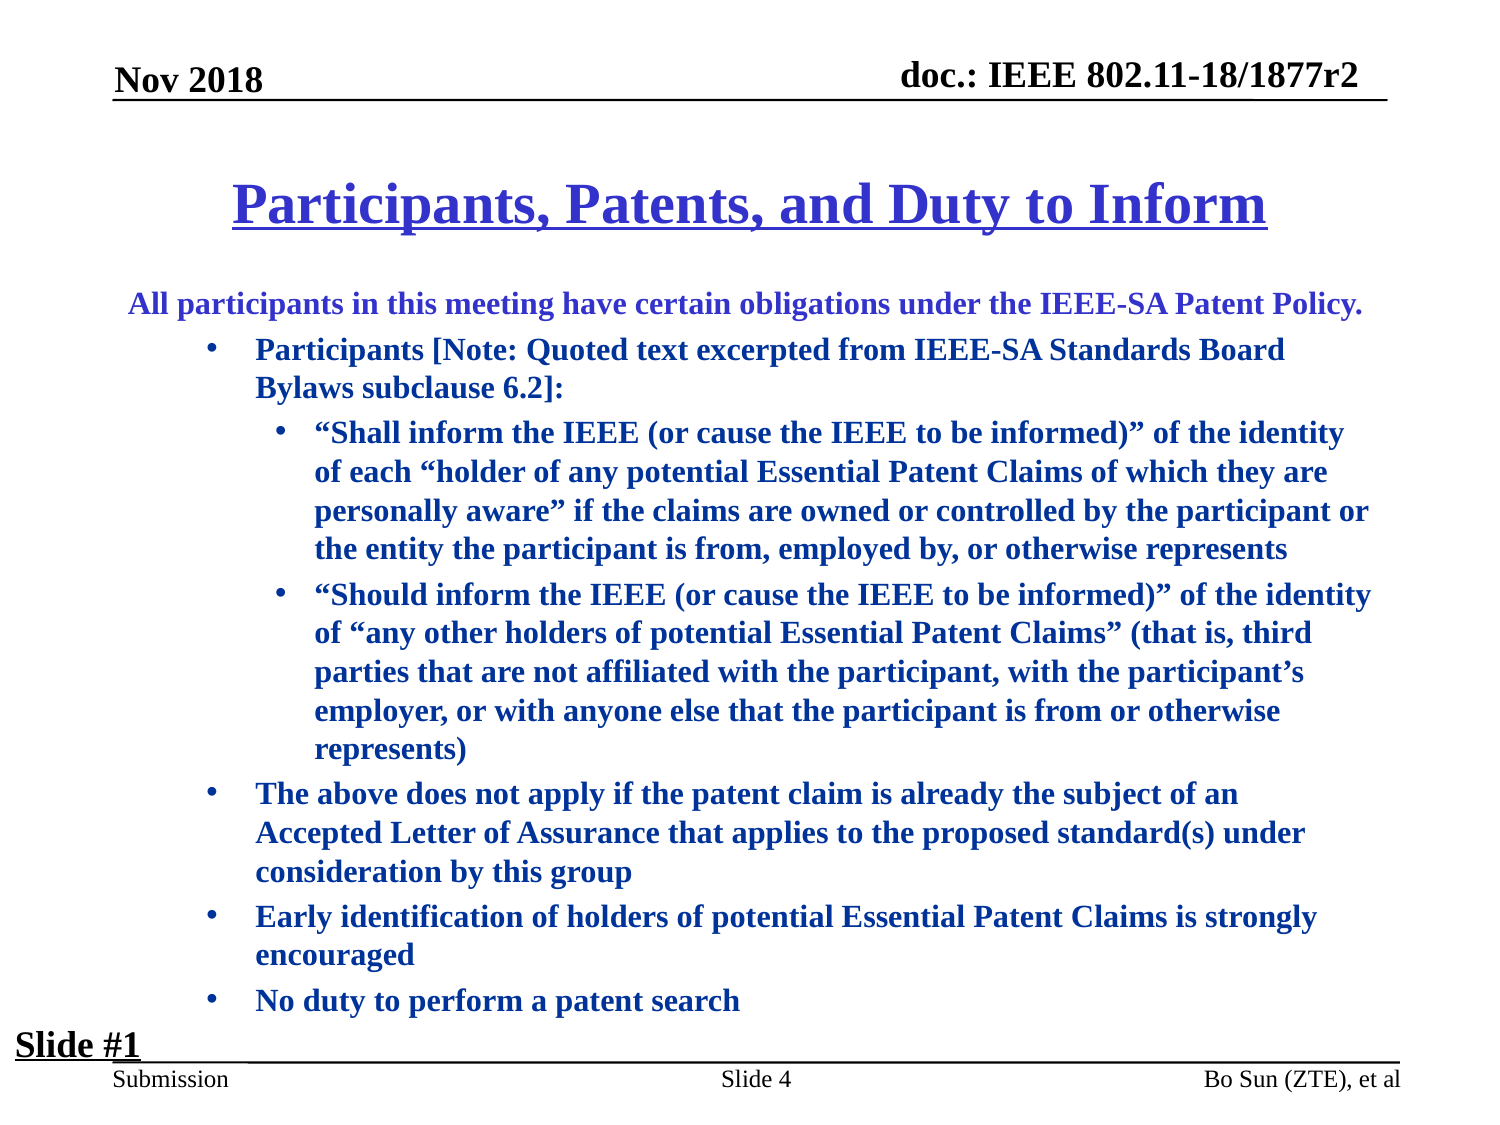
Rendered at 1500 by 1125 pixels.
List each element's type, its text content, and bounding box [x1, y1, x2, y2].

slide_number Slide 4 [712, 1061, 800, 1093]
text_box Slide #1 [0, 1012, 157, 1073]
footer Bo Sun (ZTE), et al [1200, 1061, 1402, 1093]
list All participants in this meeting have certain obligations under the IEEE-SA Patent Policy. Participants [Note: Quoted text excerpted from IEEE-SA Standards Board Bylaws subclause 6.2]: “Shall inform the IEEE (or cause the IEEE to be informed)” of the identity of each “holder of any potential Essential Patent Claims of which they are personally aware” if the claims are owned or controlled by the participant or the entity the participant is from, employed by, or otherwise represents “Should inform the IEEE (or cause the IEEE to be informed)” of the identity of “any other holders of potential Essential Patent Claims” (that is, third parties that are not affiliated with the participant, with the participant’s employer, or with anyone else that the participant is from or otherwise represents) The above does not apply if the patent claim is already the subject of an Accepted Letter of Assurance that applies to the proposed standard(s) under consideration by this group Early identification of holders of potential Essential Patent Claims is strongly encouraged No duty to perform a patent search [112, 275, 1388, 1050]
title Participants, Patents, and Duty to Inform [112, 112, 1388, 275]
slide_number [114, 54, 265, 101]
